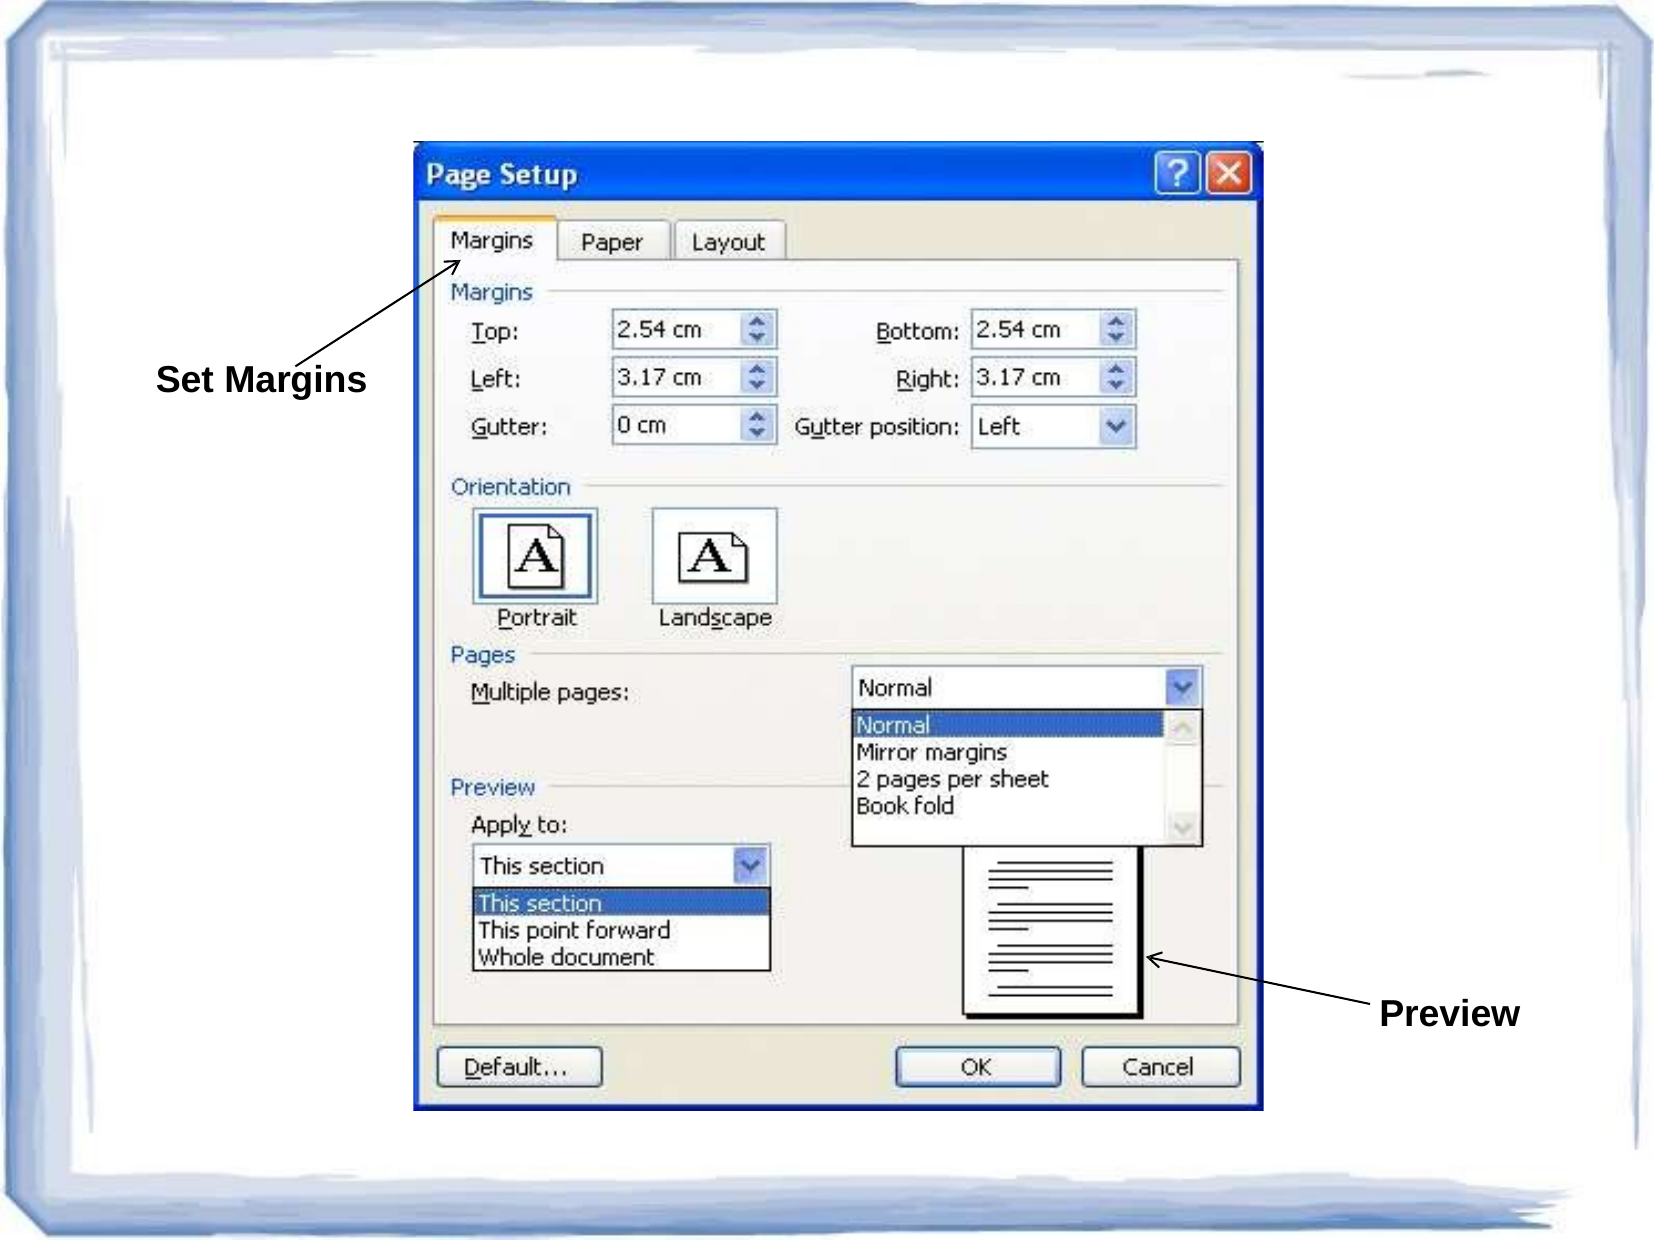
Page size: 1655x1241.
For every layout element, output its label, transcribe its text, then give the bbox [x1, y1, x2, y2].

text_box [1270, 981, 1371, 1006]
text_box Preview [1377, 986, 1523, 1034]
picture [0, 0, 1654, 1240]
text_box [294, 141, 1264, 1111]
text_box Set Margins [153, 353, 289, 401]
